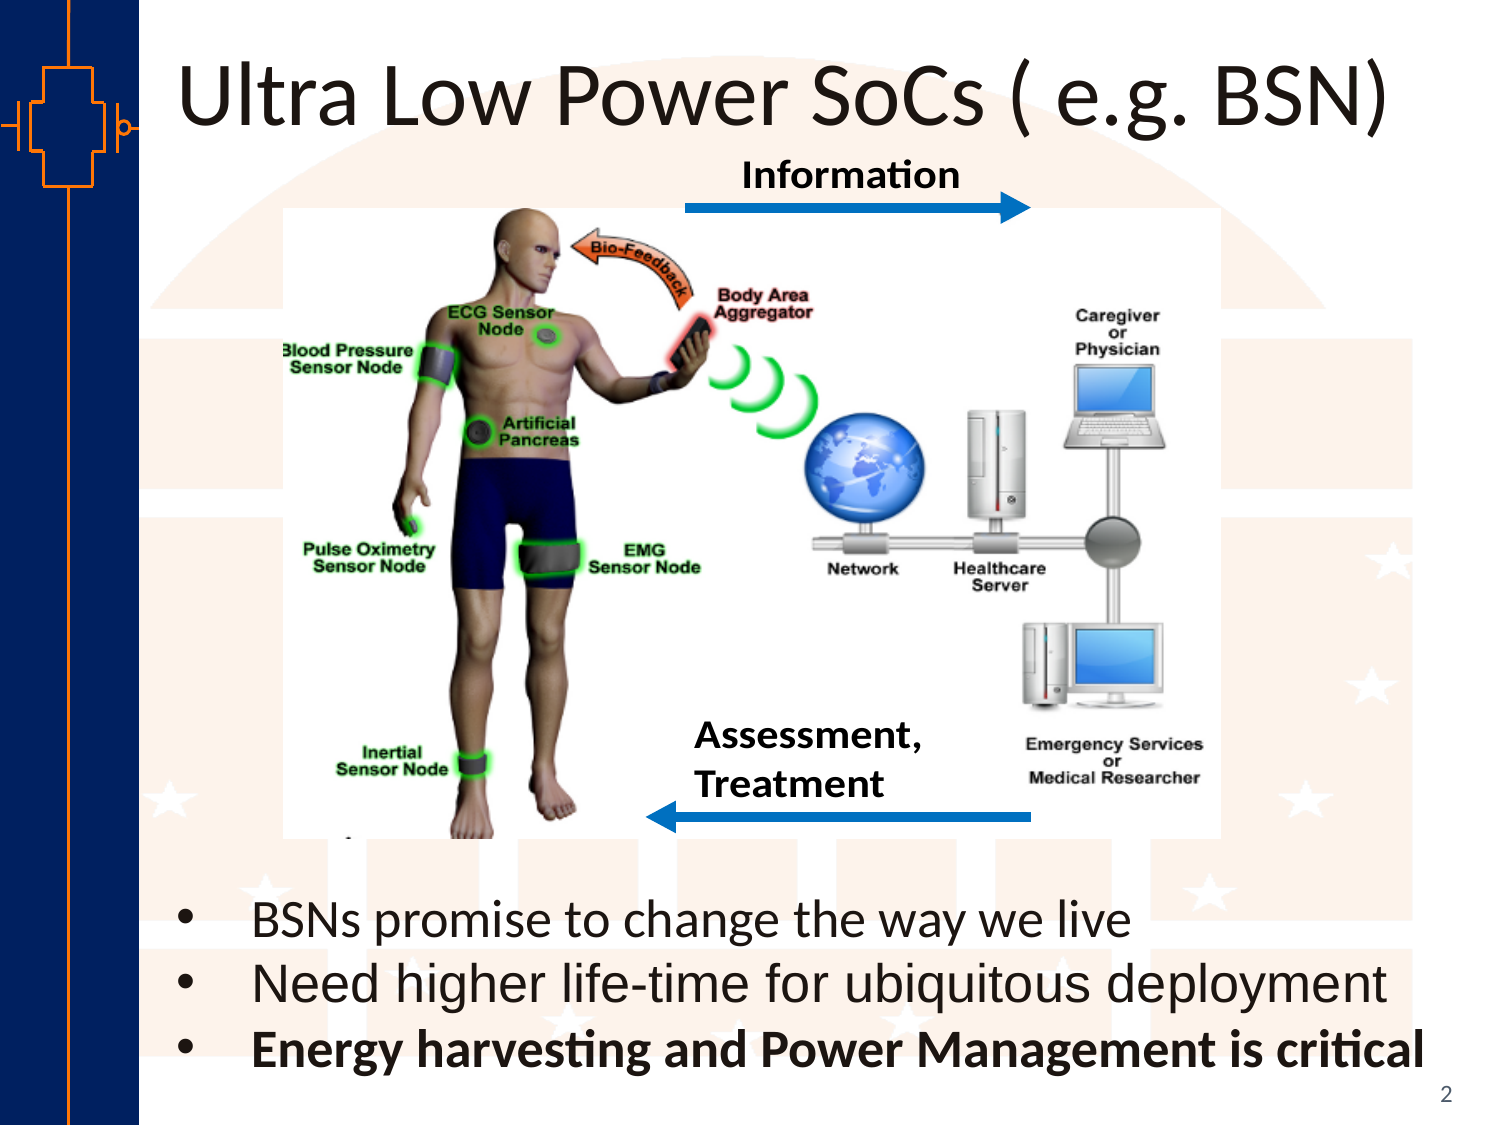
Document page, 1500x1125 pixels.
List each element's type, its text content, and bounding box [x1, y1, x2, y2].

slide_number 2 [1425, 1086, 1488, 1123]
text_box Ultra Low Power SoCs ( e.g. BSN) [161, 26, 1500, 261]
text_box BSNs promise to change the way we live Need higher life-time for ubiquitous deployment Energy harvesting and Power Management is critical [161, 875, 1500, 1086]
picture [282, 137, 1222, 859]
